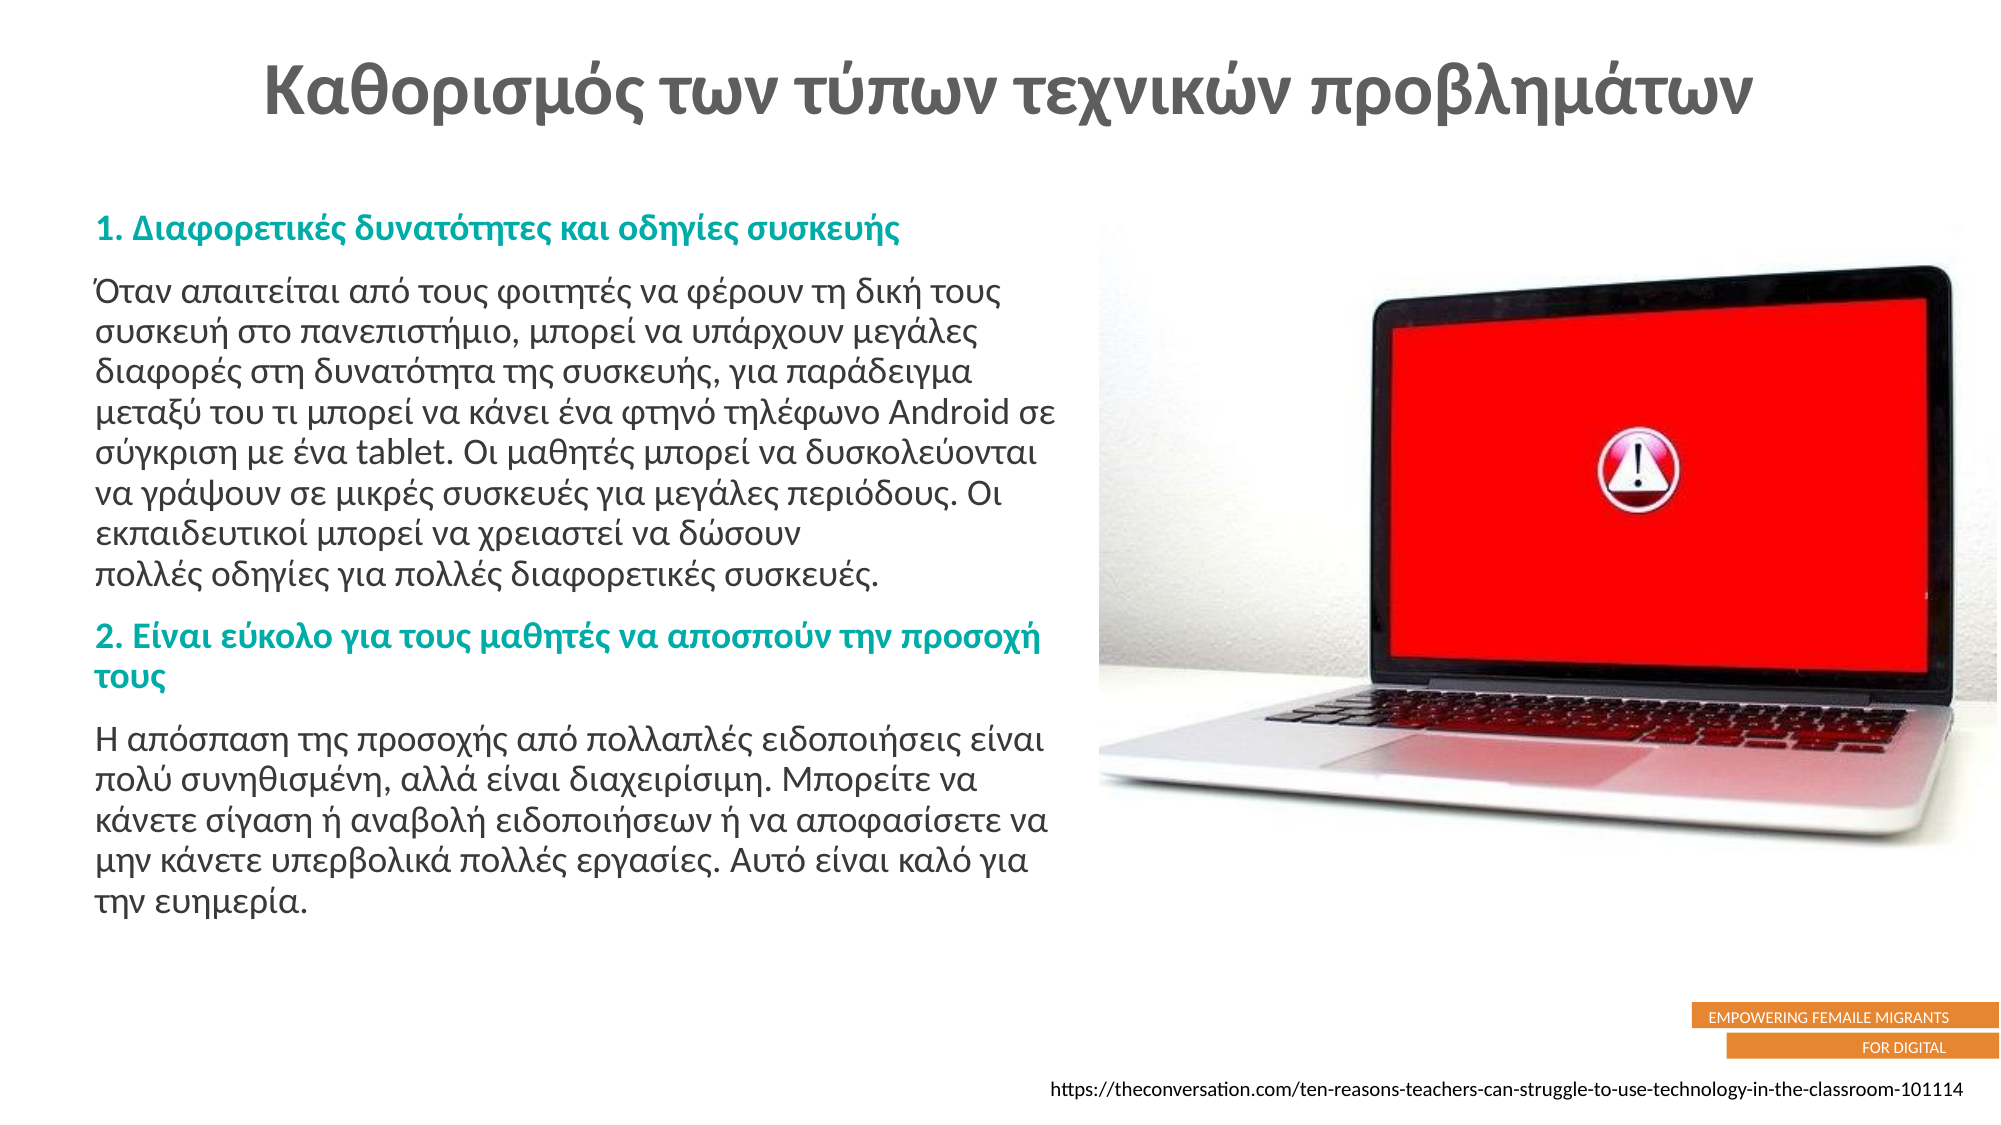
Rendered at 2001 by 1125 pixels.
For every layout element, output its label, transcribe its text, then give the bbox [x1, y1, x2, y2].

picture [1099, 200, 1997, 890]
text_box Καθορισμός των τύπων τεχνικών προβλημάτων [249, 42, 1989, 200]
text_box https://theconversation.com/ten-reasons-teachers-can-struggle-to-use-technology-in-the-classroom-101114 [1035, 1068, 2001, 1109]
text_box 1. Διαφορετικές δυνατότητες και οδηγίες συσκευής Όταν απαιτείται από τους φοιτητές να φέρουν τη δική τους συσκευή στο πανεπιστήμιο, μπορεί να υπάρχουν μεγάλες διαφορές στη δυνατότητα της συσκευής, για παράδειγμα μεταξύ του τι μπορεί να κάνει ένα φτηνό τηλέφωνο Android σε σύγκριση με ένα tablet. Οι μαθητές μπορεί να δυσκολεύονται να γράψουν σε μικρές συσκευές για μεγάλες περιόδους. Οι εκπαιδευτικοί μπορεί να χρειαστεί να δώσουν πολλές οδηγίες για πολλές διαφορετικές συσκευές. 2. Είναι εύκολο για τους μαθητές να αποσπούν την προσοχή τους Η απόσπαση της προσοχής από πολλαπλές ειδοποιήσεις είναι πολύ συνηθισμένη, αλλά είναι διαχειρίσιμη. Μπορείτε να κάνετε σίγαση ή αναβολή ειδοποιήσεων ή να αποφασίσετε να μην κάνετε υπερβολικά πολλές εργασίες. Αυτό είναι καλό για την ευημερία. [80, 200, 1095, 1067]
